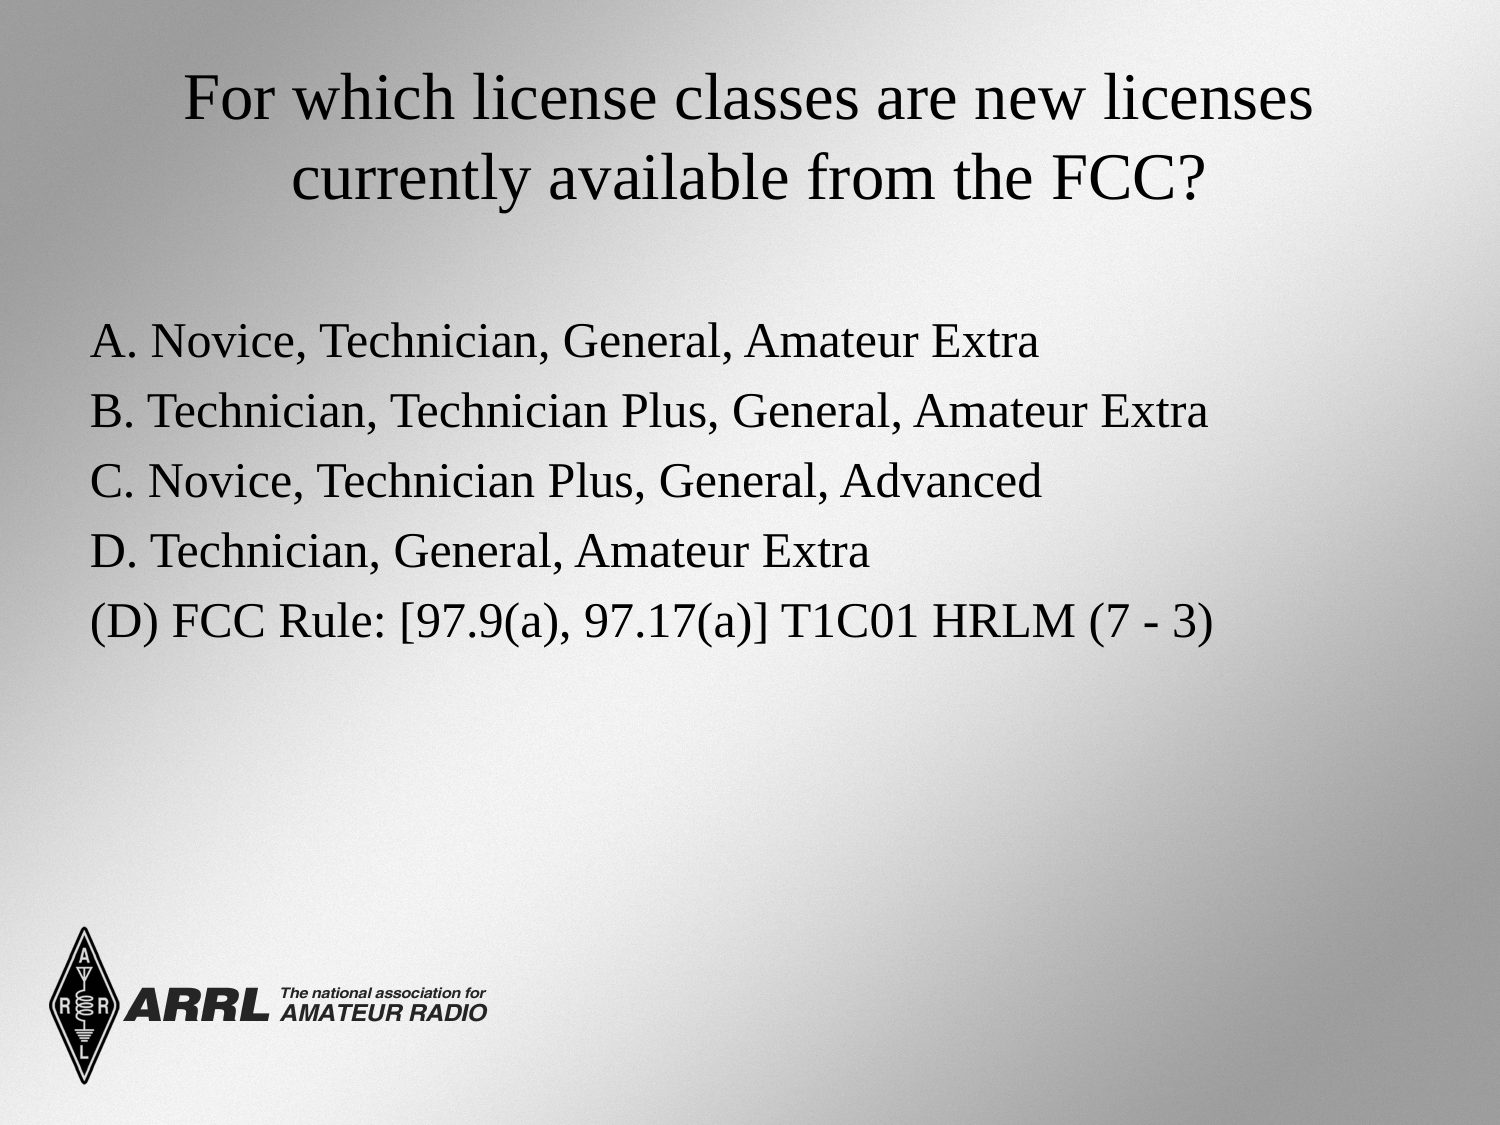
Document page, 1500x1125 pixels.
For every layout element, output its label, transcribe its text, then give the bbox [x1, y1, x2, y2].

title For which license classes are new licenses currently available from the FCC? [75, 45, 1425, 233]
list A. Novice, Technician, General, Amateur Extra B. Technician, Technician Plus, General, Amateur Extra C. Novice, Technician Plus, General, Advanced D. Technician, General, Amateur Extra (D) FCC Rule: [97.9(a), 97.17(a)] T1C01 HRLM (7 - 3) [75, 299, 1425, 1005]
picture [0, 0, 1500, 1125]
